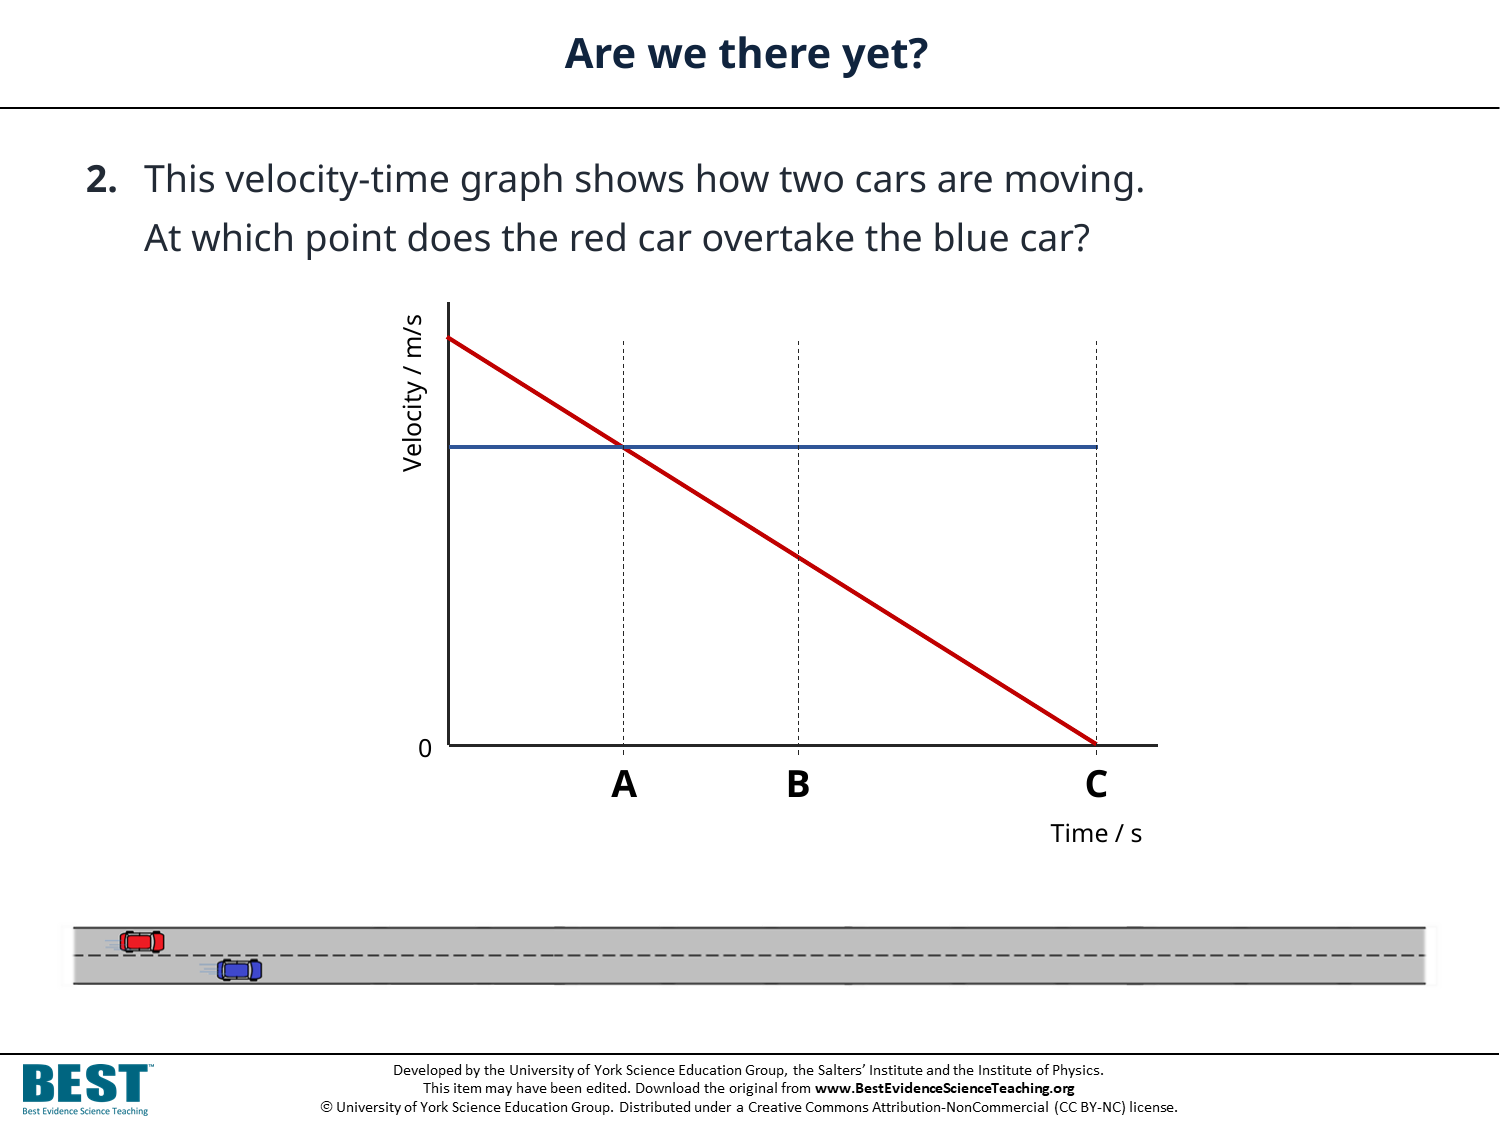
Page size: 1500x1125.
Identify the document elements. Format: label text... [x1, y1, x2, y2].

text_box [388, 299, 1158, 856]
picture [0, 107, 1500, 1125]
text_box Are we there yet? [23, 4, 1471, 99]
